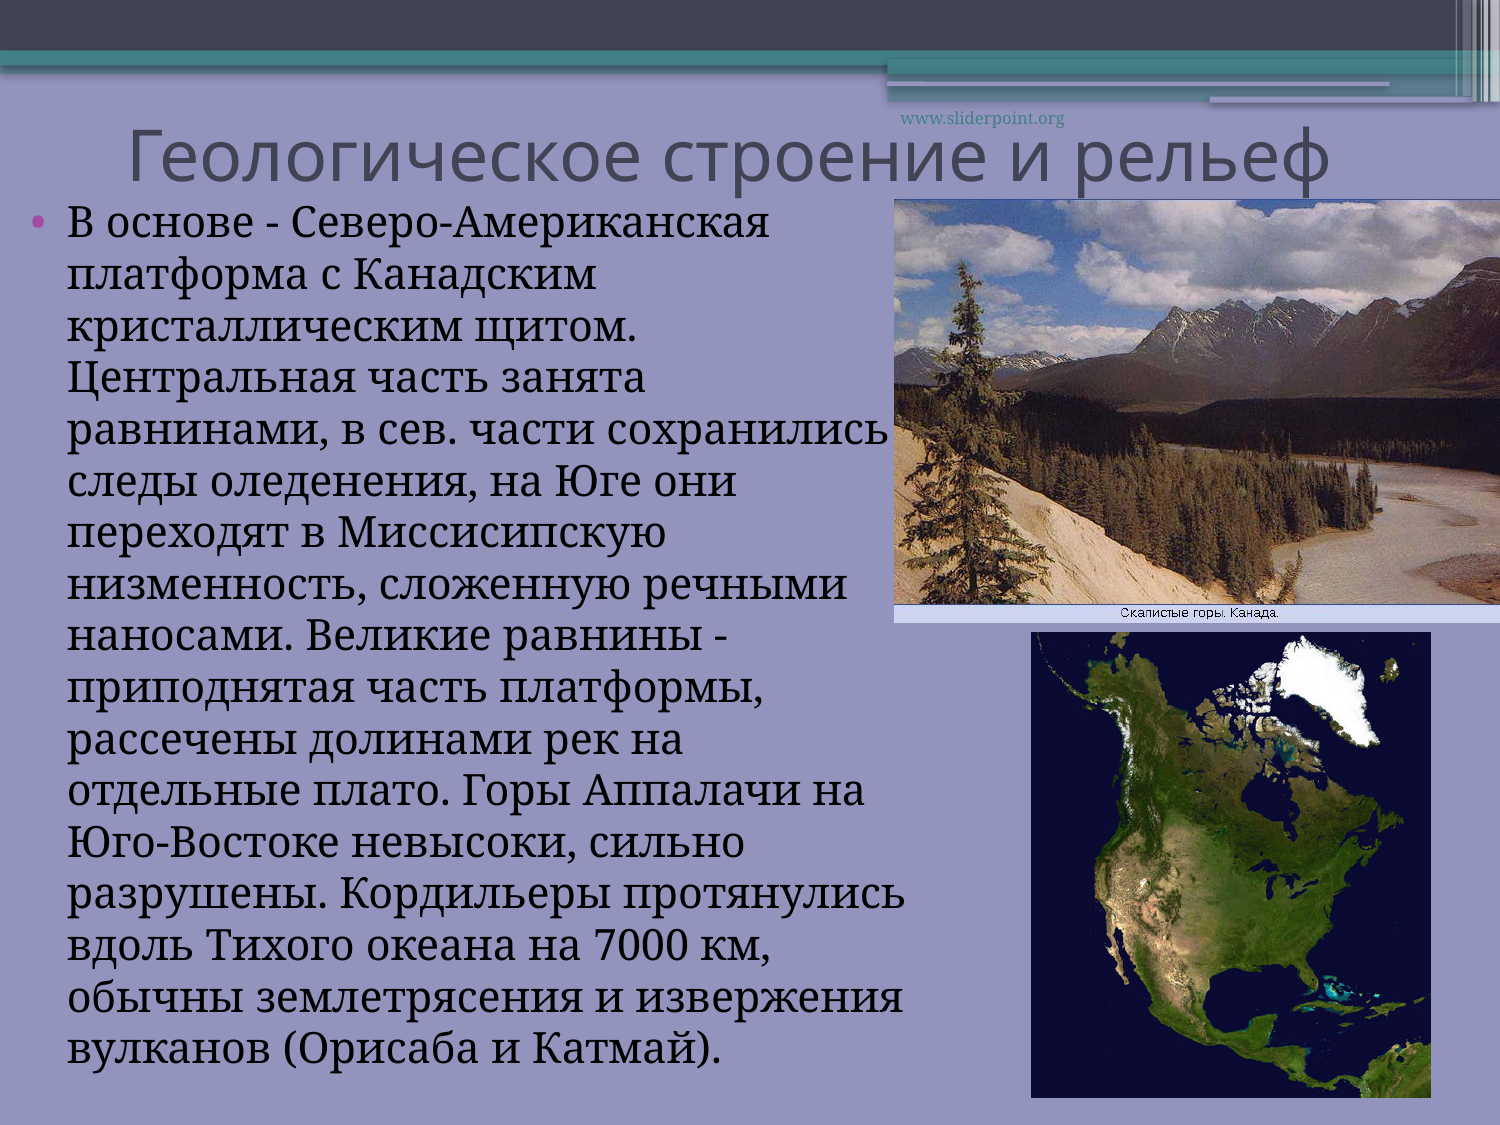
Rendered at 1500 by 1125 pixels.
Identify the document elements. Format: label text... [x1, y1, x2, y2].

picture [893, 198, 1500, 623]
picture [1030, 632, 1431, 1098]
footer www.sliderpoint.org [862, 100, 1080, 176]
title Геологическое строение и рельеф [75, 70, 1425, 196]
list В основе - Северо-Американская платформа с Канадским кристаллическим щитом. Центральная часть занята равнинами, в сев. части сохранились следы оледенения, на Юге они переходят в Миссисипскую низменность, сложенную речными наносами. Великие равнины - приподнятая часть платформы, рассечены долинами рек на отдельные плато. Горы Аппалачи на Юго-Востоке невысоки, сильно разрушены. Кордильеры протянулись вдоль Тихого океана на 7000 км, обычны землетрясения и извержения вулканов (Орисаба и Катмай). [0, 187, 926, 1125]
